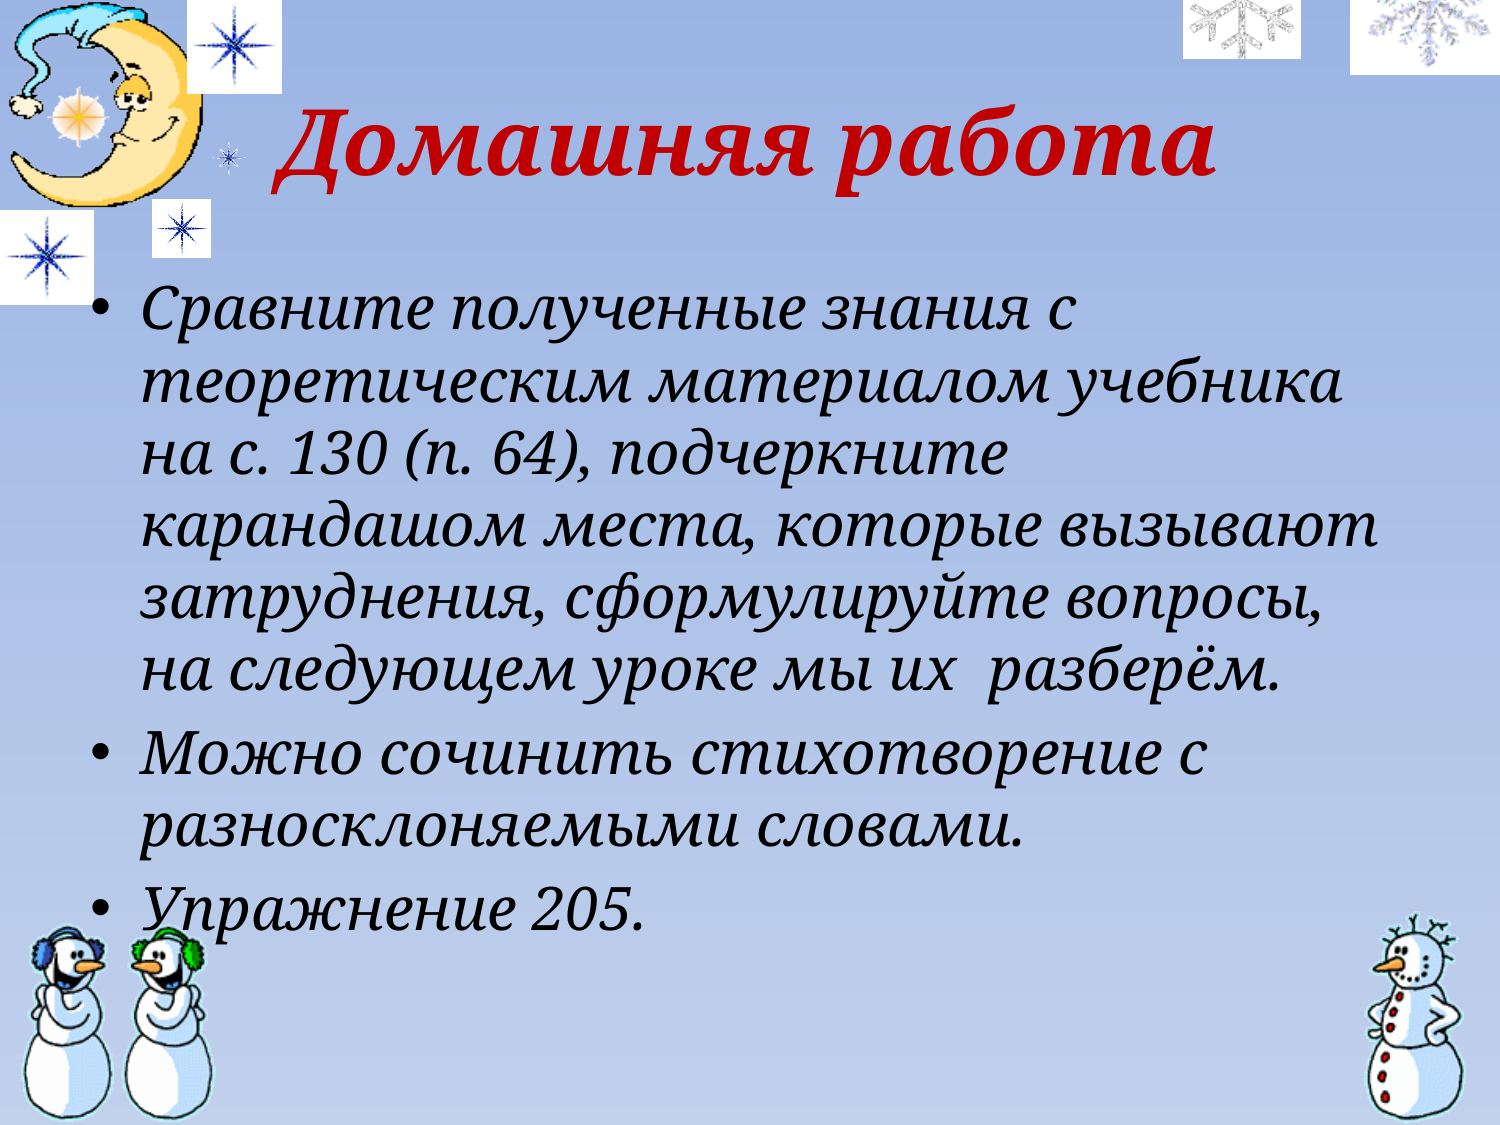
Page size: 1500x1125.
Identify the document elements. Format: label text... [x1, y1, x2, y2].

title Домашняя работа [75, 45, 1425, 233]
picture [152, 233, 211, 258]
list Сравните полученные знания с теоретическим материалом учебника на с. 130 (п. 64), подчеркните карандашом места, которые вызывают затруднения, сформулируйте вопросы, на следующем уроке мы их разберём. Можно сочинить стихотворение с разносклоняемыми словами. Упражнение 205. [75, 262, 1425, 1005]
picture [1183, 0, 1301, 45]
picture [1340, 904, 1500, 1125]
picture [0, 913, 225, 1125]
picture [0, 0, 282, 305]
picture [1350, 0, 1500, 75]
